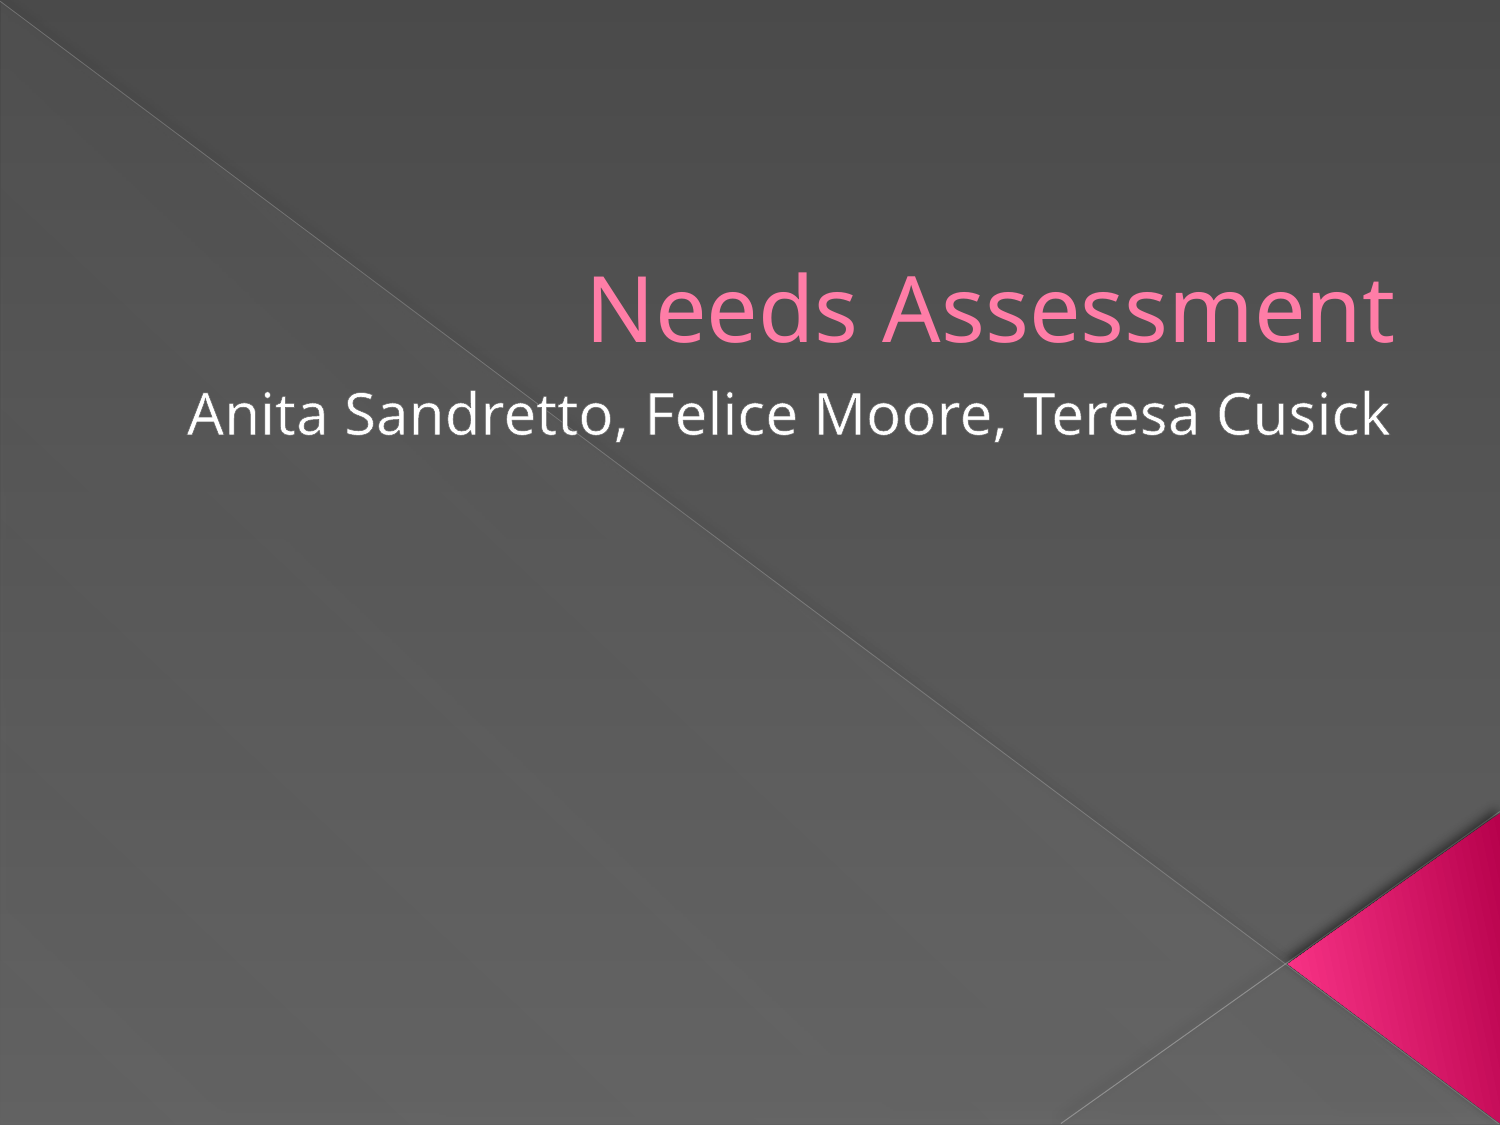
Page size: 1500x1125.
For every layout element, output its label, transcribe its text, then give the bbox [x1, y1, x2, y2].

subtitle Anita Sandretto, Felice Moore, Teresa Cusick [88, 369, 1412, 657]
title Needs Assessment [88, 127, 1412, 369]
